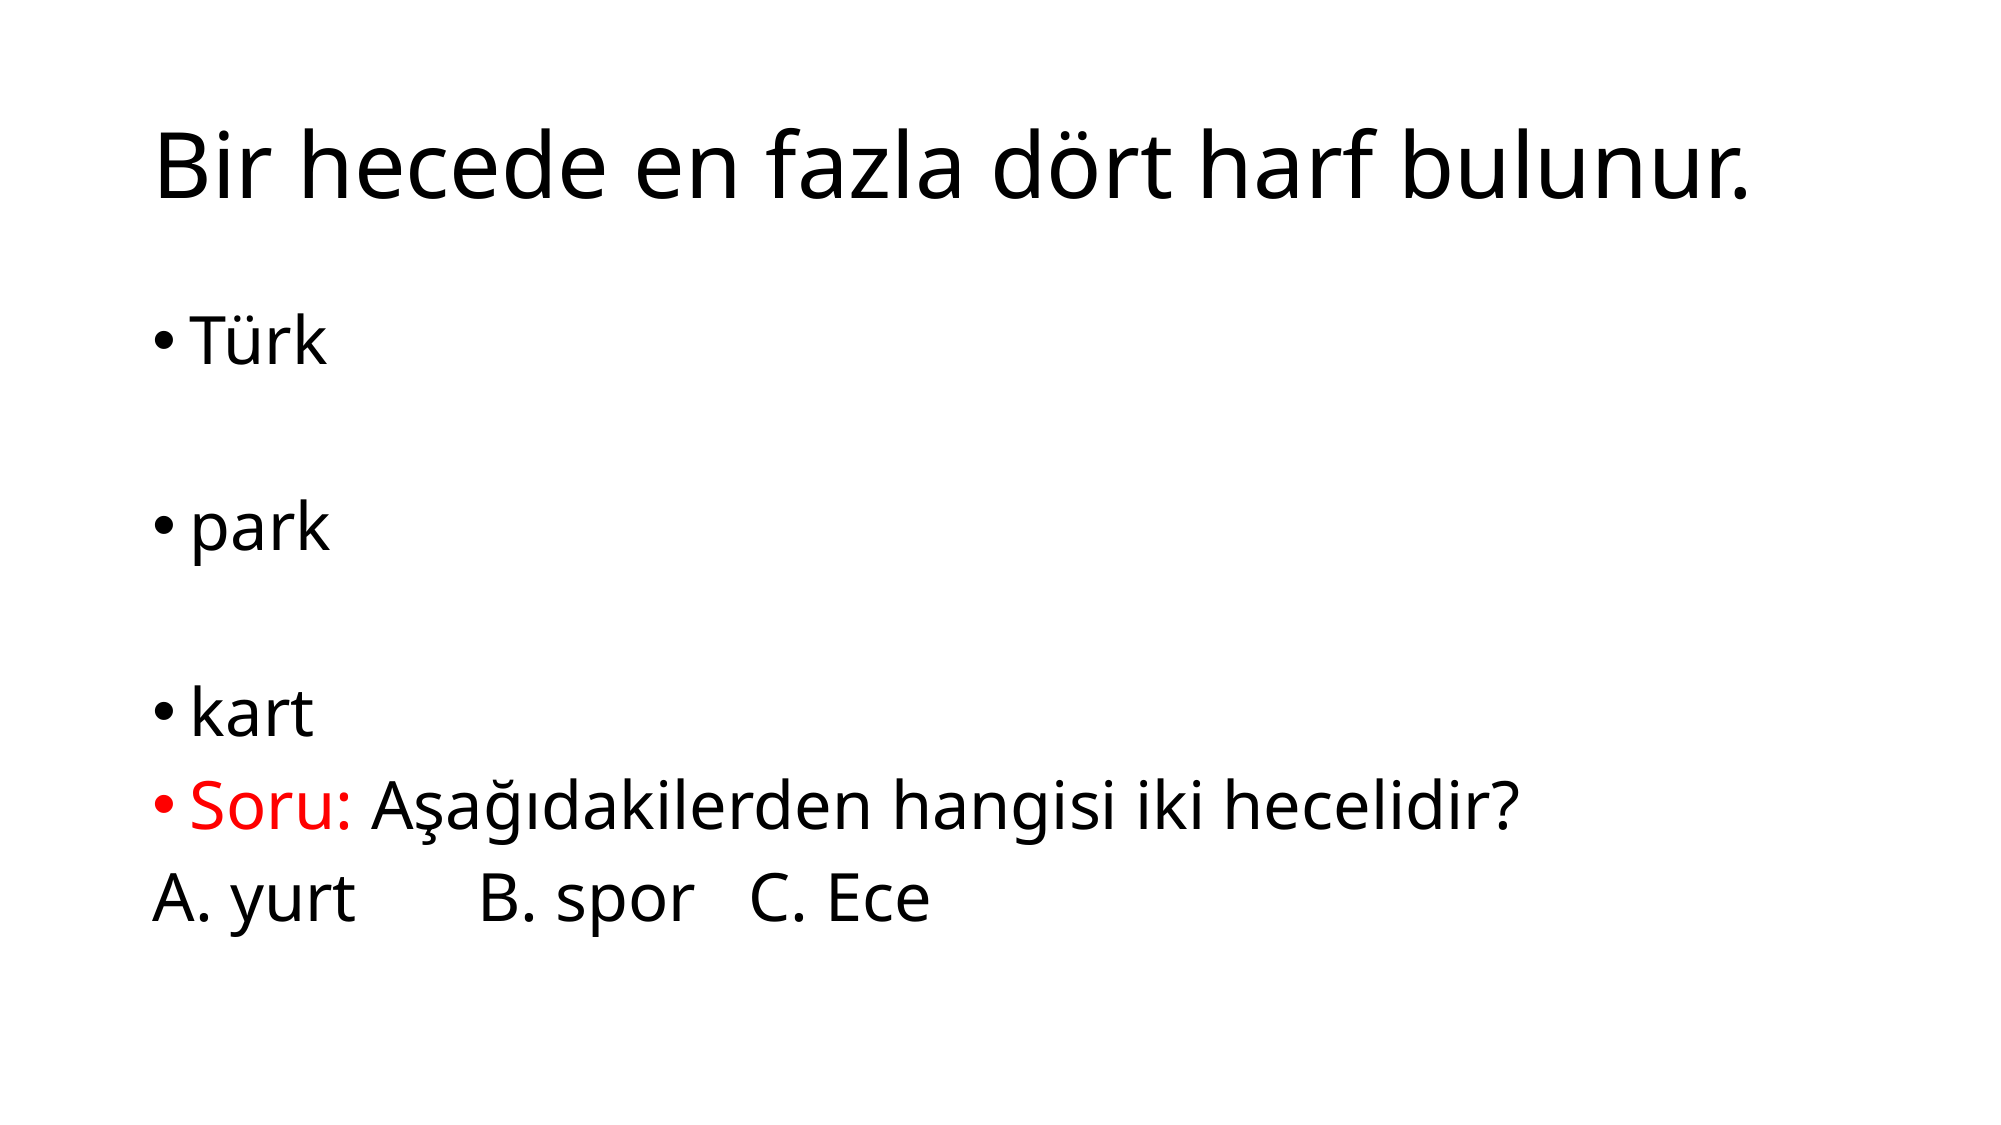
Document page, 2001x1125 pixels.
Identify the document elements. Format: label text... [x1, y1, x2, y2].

title Bir hecede en fazla dört harf bulunur. [137, 59, 1863, 278]
list Türk park kart Soru: Aşağıdakilerden hangisi iki hecelidir? A. yurt B. spor C. Ece [137, 299, 1863, 1014]
